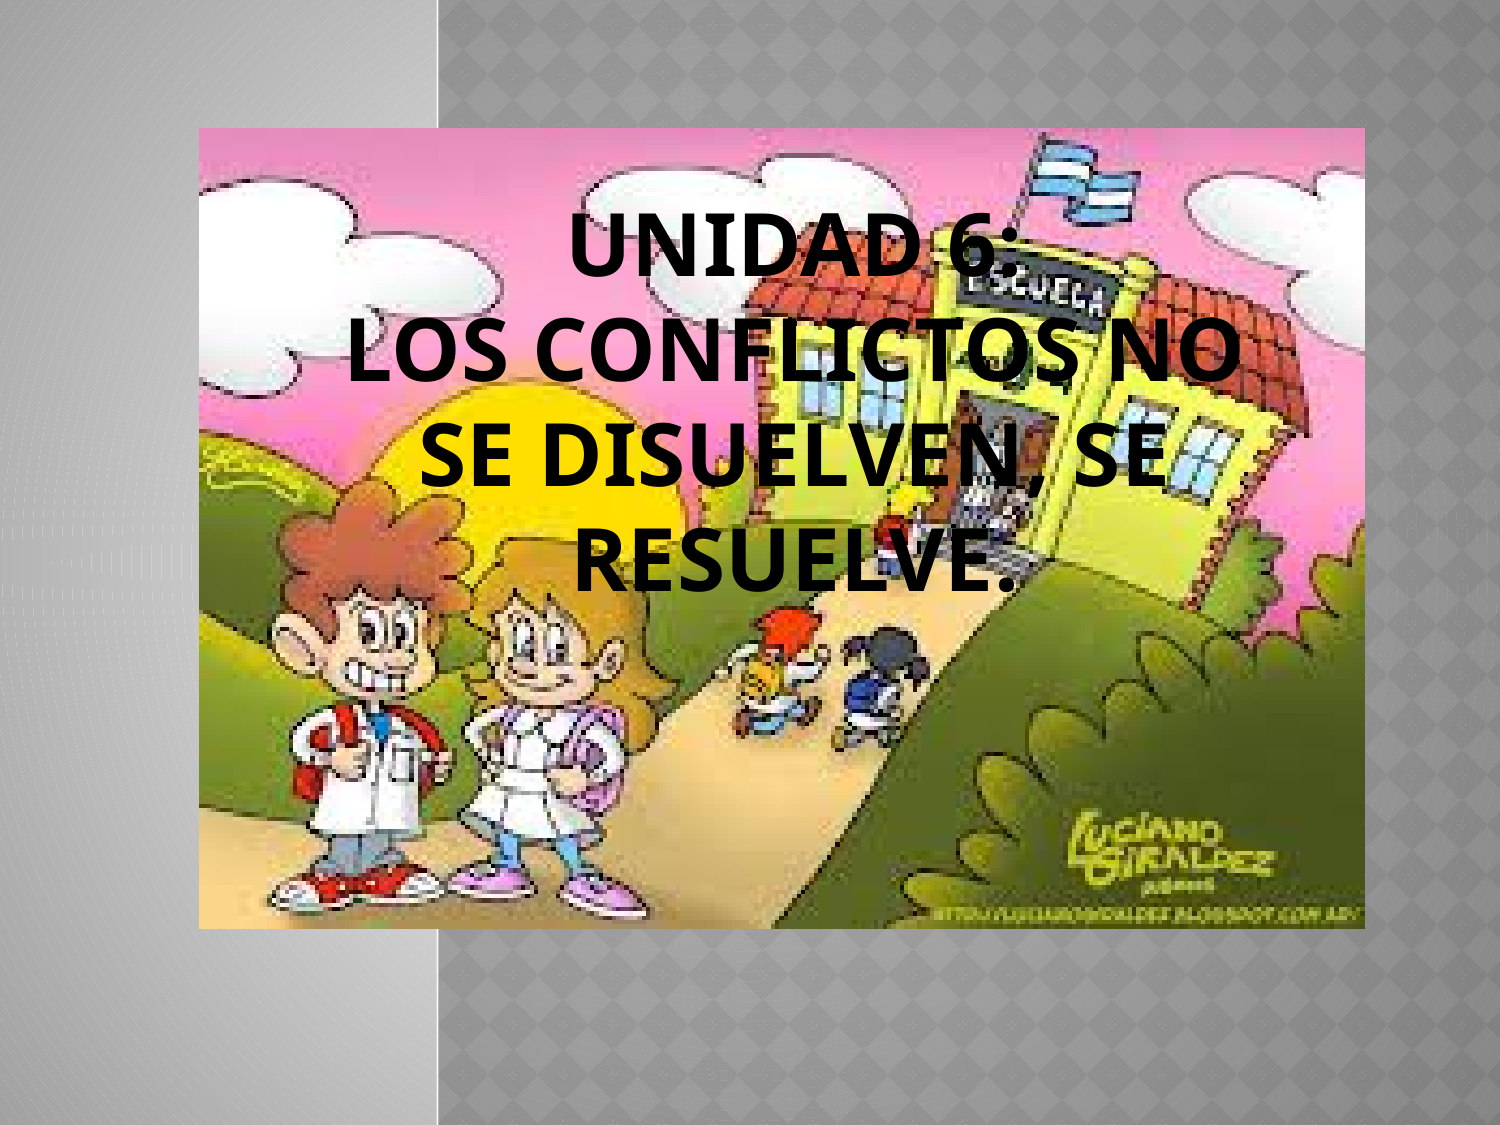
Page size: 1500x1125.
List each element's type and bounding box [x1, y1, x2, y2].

picture [198, 128, 1365, 929]
